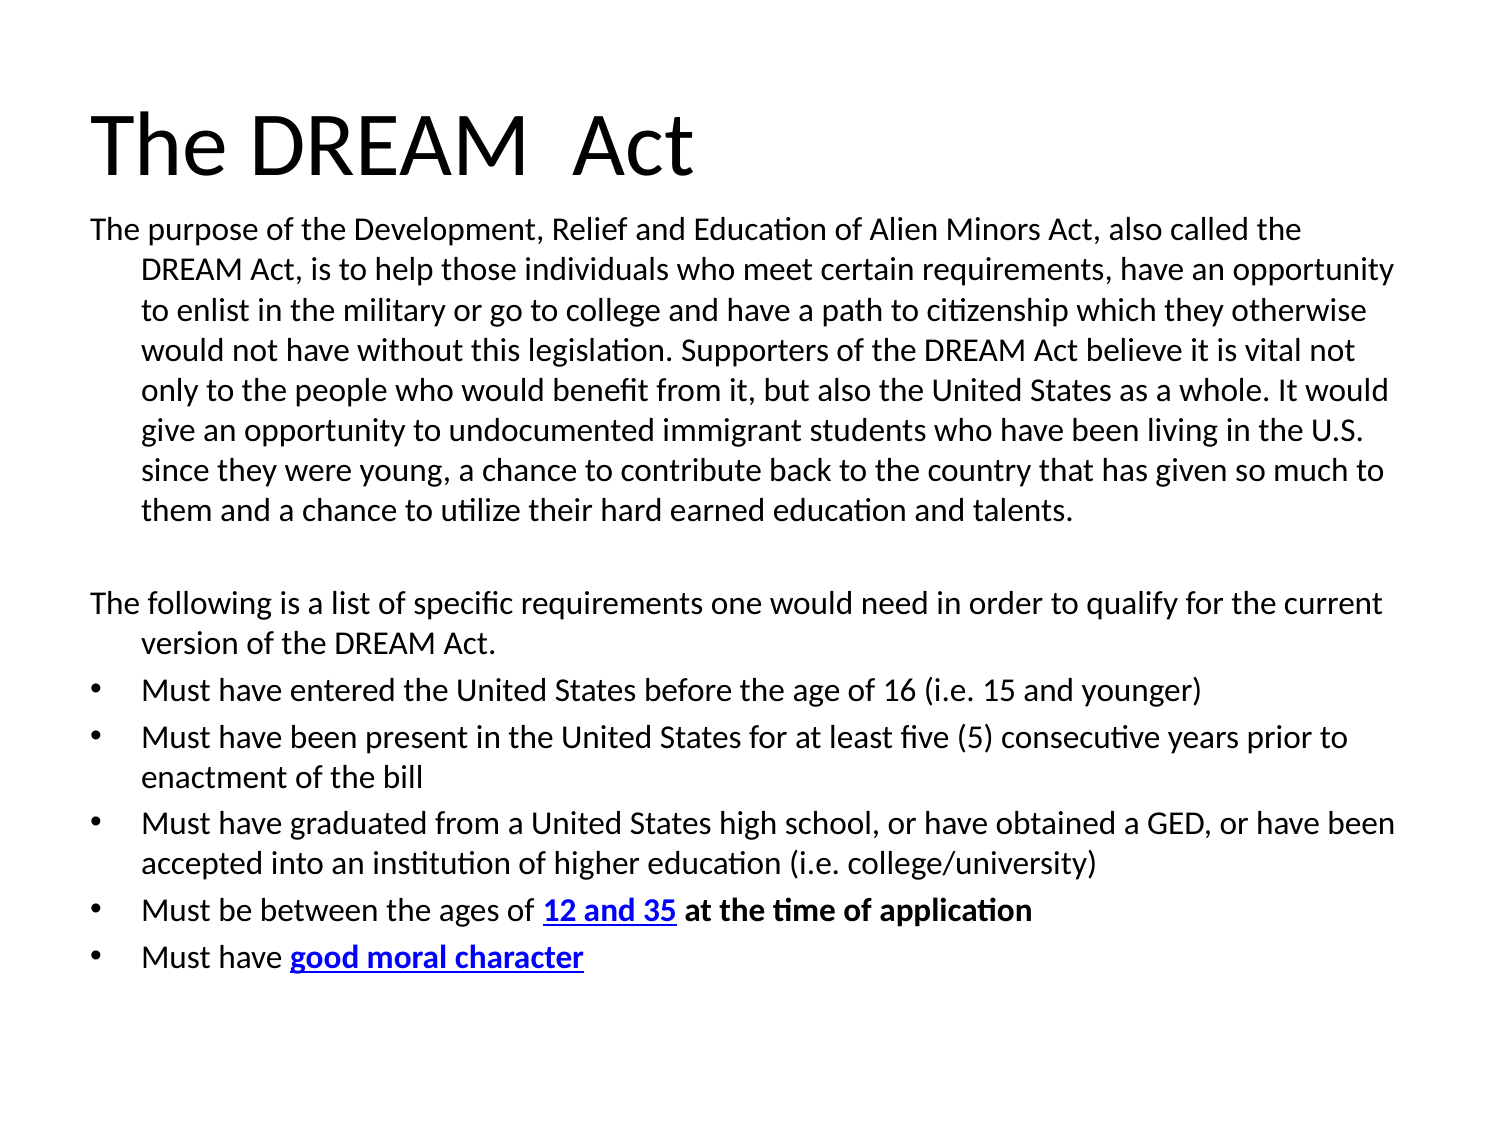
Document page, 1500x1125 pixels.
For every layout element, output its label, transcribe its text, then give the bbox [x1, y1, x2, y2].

title The DREAM Act [75, 45, 1425, 200]
list The purpose of the Development, Relief and Education of Alien Minors Act, also called the DREAM Act, is to help those individuals who meet certain requirements, have an opportunity to enlist in the military or go to college and have a path to citizenship which they otherwise would not have without this legislation. Supporters of the DREAM Act believe it is vital not only to the people who would benefit from it, but also the United States as a whole. It would give an opportunity to undocumented immigrant students who have been living in the U.S. since they were young, a chance to contribute back to the country that has given so much to them and a chance to utilize their hard earned education and talents. The following is a list of specific requirements one would need in order to qualify for the current version of the DREAM Act. Must have entered the United States before the age of 16 (i.e. 15 and younger) Must have been present in the United States for at least five (5) consecutive years prior to enactment of the bill Must have graduated from a United States high school, or have obtained a GED, or have been accepted into an institution of higher education (i.e. college/university) Must be between the ages of 12 and 35 at the time of application Must have good moral character [75, 200, 1425, 1018]
